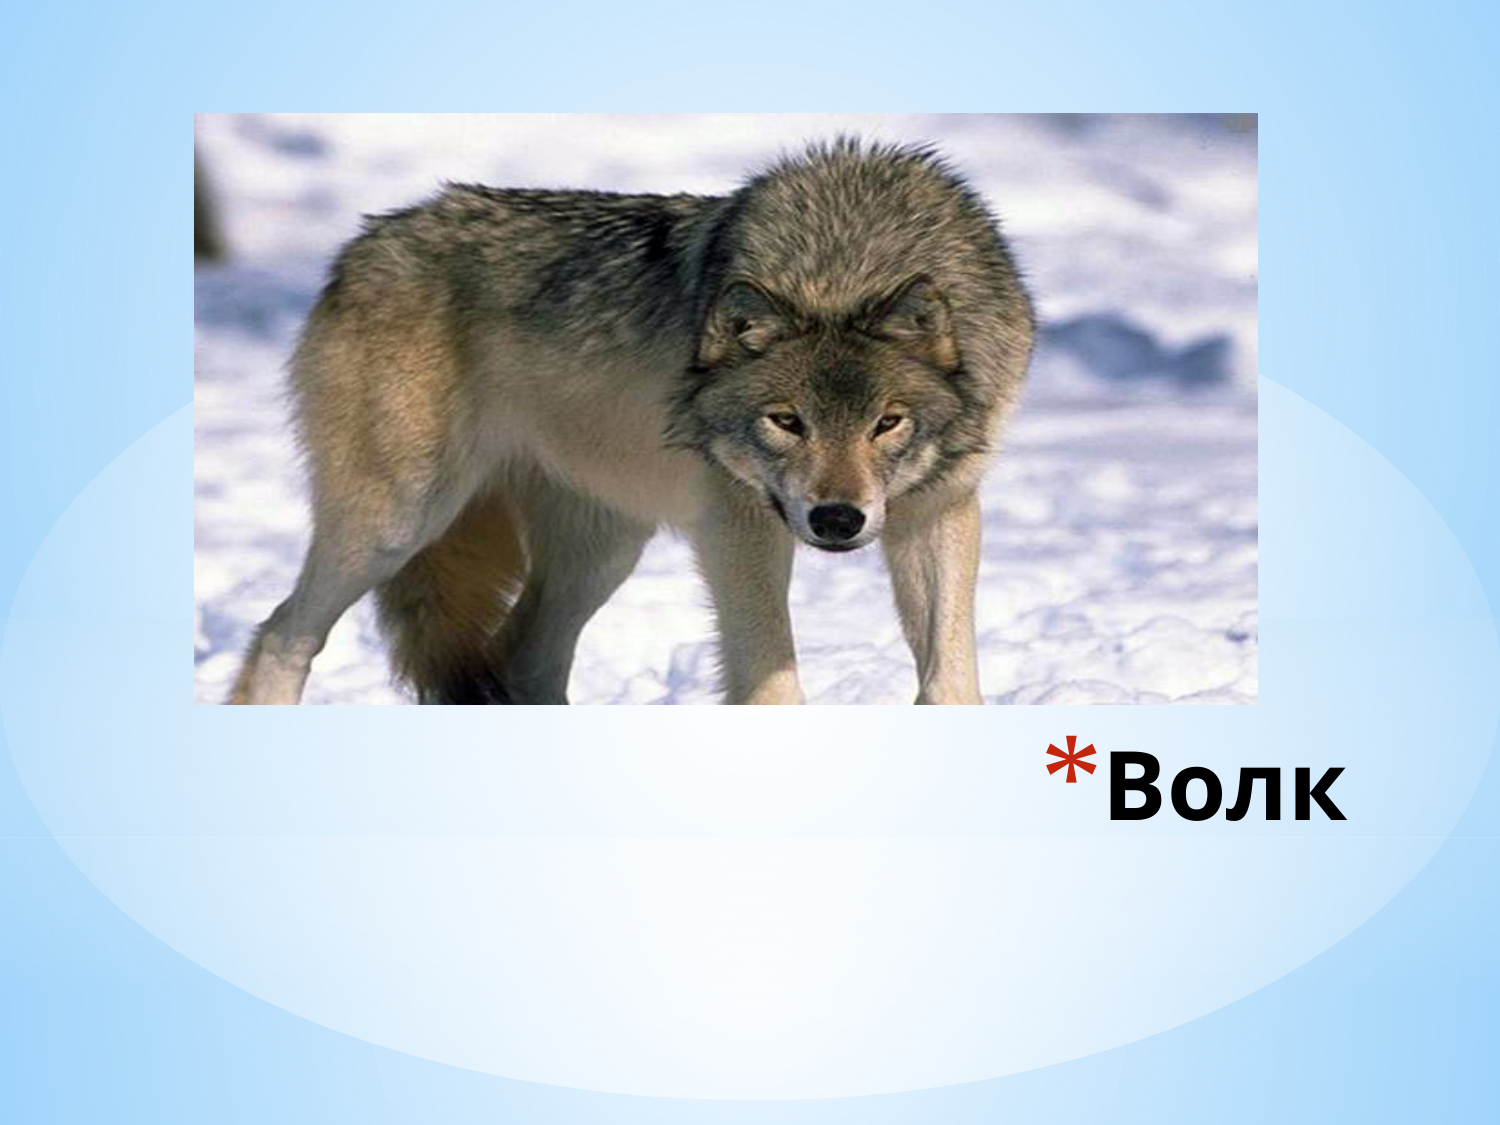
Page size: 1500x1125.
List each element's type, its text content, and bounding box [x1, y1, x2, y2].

title Волк [294, 717, 1363, 905]
picture [194, 113, 1259, 705]
